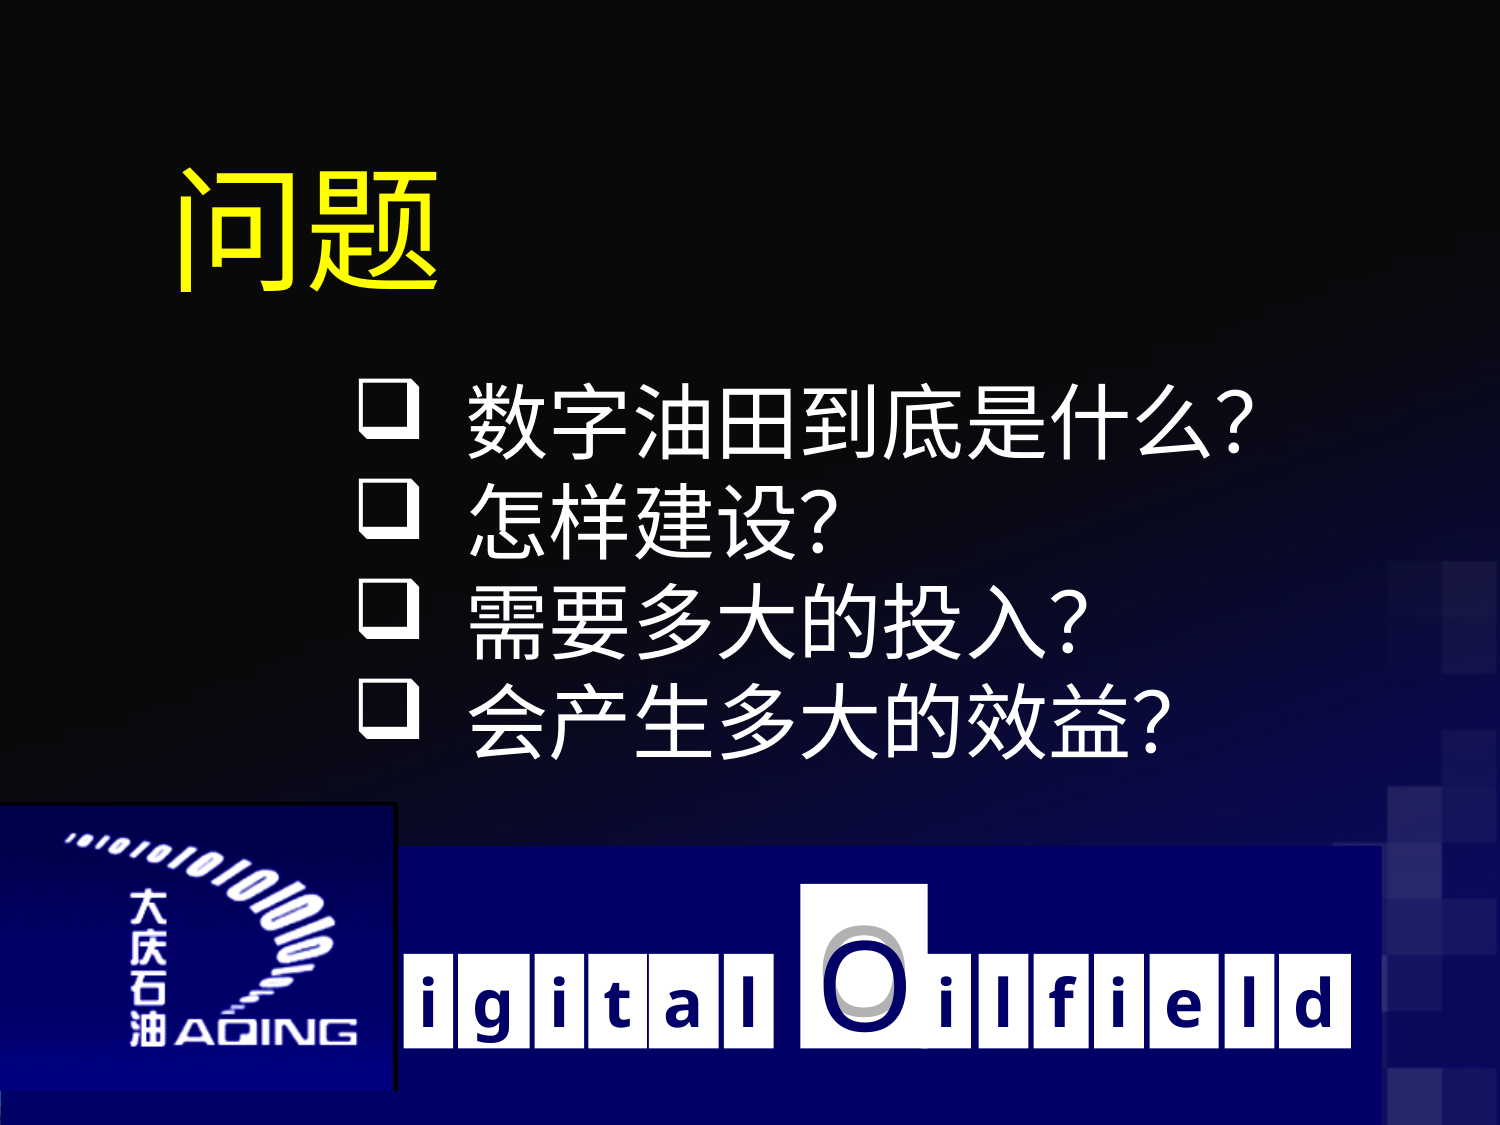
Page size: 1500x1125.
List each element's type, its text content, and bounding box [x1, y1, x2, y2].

text_box 数字油田到底是什么？ 怎样建设？ 需要多大的投入？ 会产生多大的效益？ [337, 362, 1250, 778]
picture [0, 0, 1500, 1125]
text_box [0, 802, 1382, 1125]
text_box 问题 [153, 136, 500, 316]
